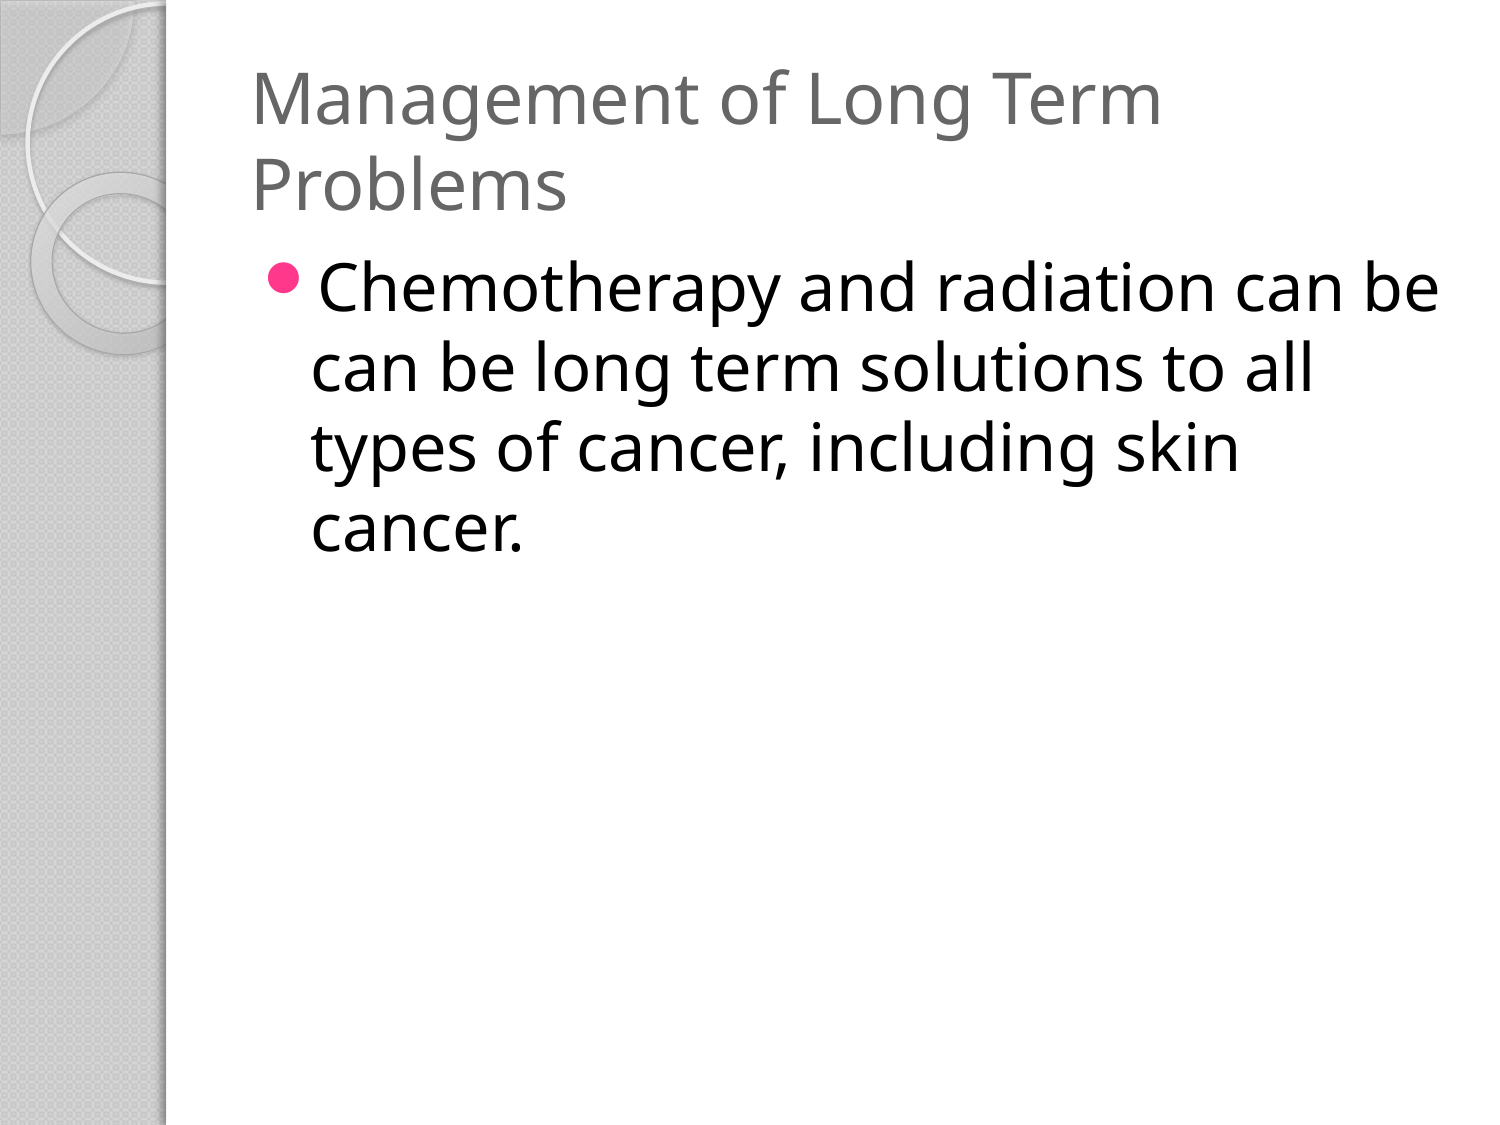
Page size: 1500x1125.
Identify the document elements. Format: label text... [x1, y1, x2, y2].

title Management of Long Term Problems [235, 45, 1466, 233]
list Chemotherapy and radiation can be can be long term solutions to all types of cancer, including skin cancer. [235, 237, 1466, 1025]
